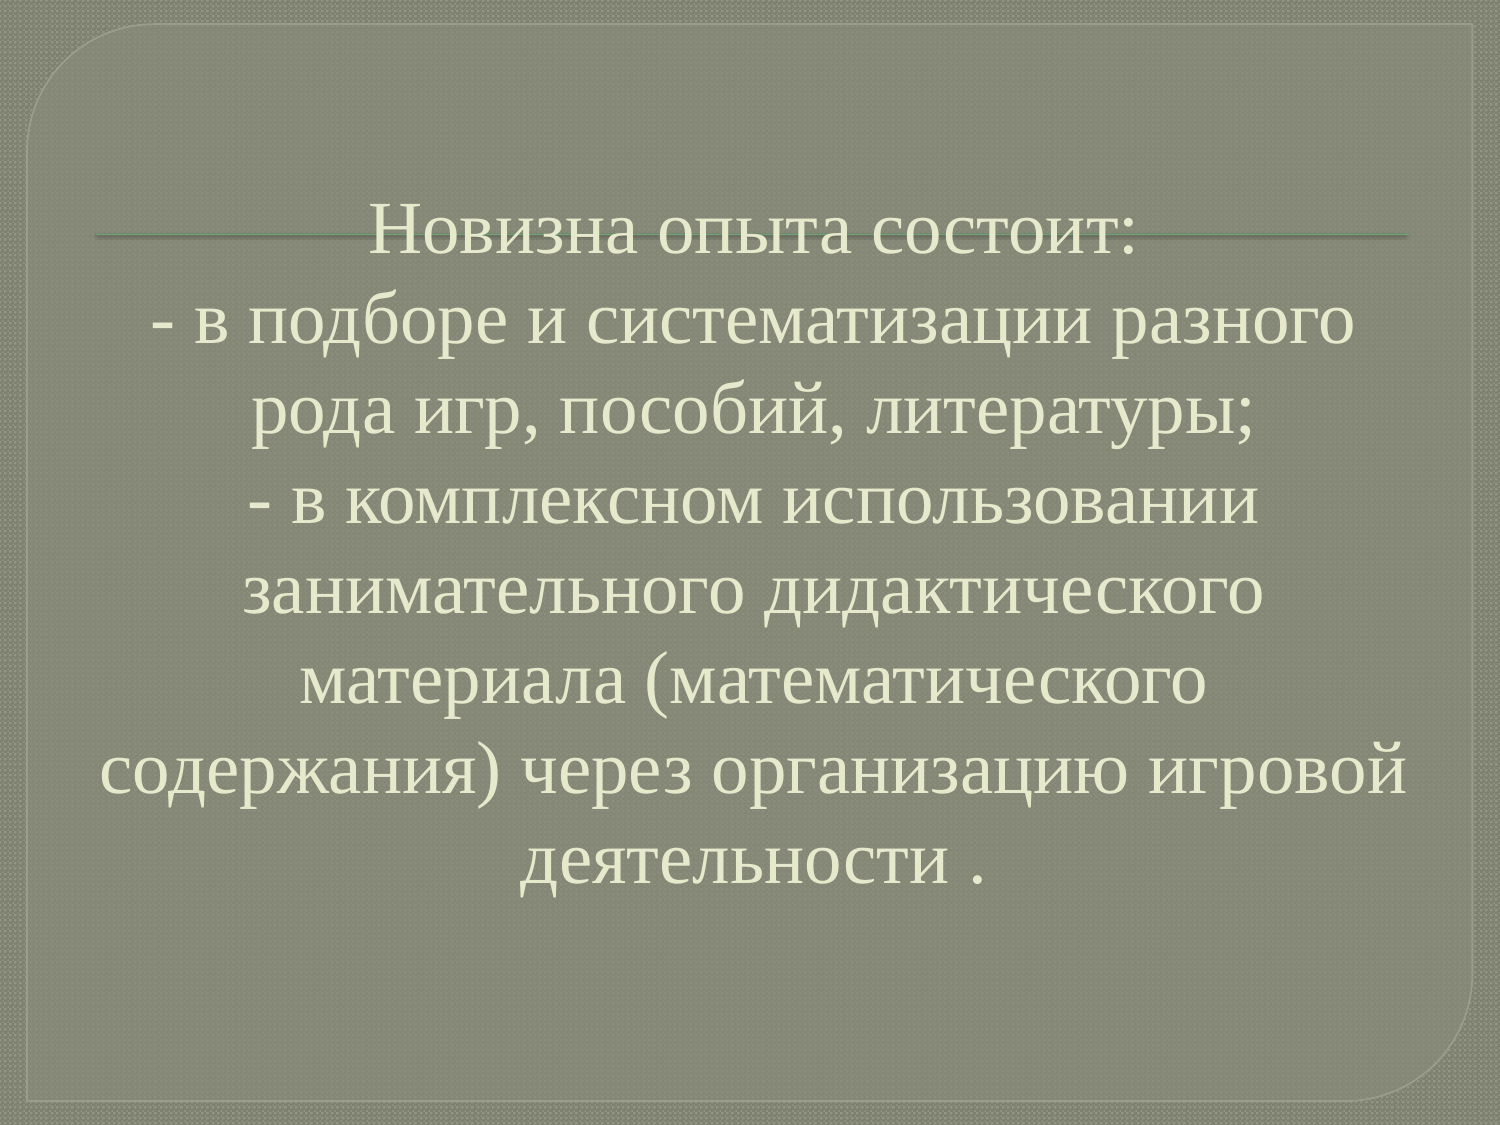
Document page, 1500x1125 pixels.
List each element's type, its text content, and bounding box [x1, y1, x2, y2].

title Новизна опыта состоит: - в подборе и систематизации разного рода игр, пособий, литературы; - в комплексном использовании занимательного дидактического материала (математического содержания) через организацию игровой деятельности . [75, 187, 1425, 997]
